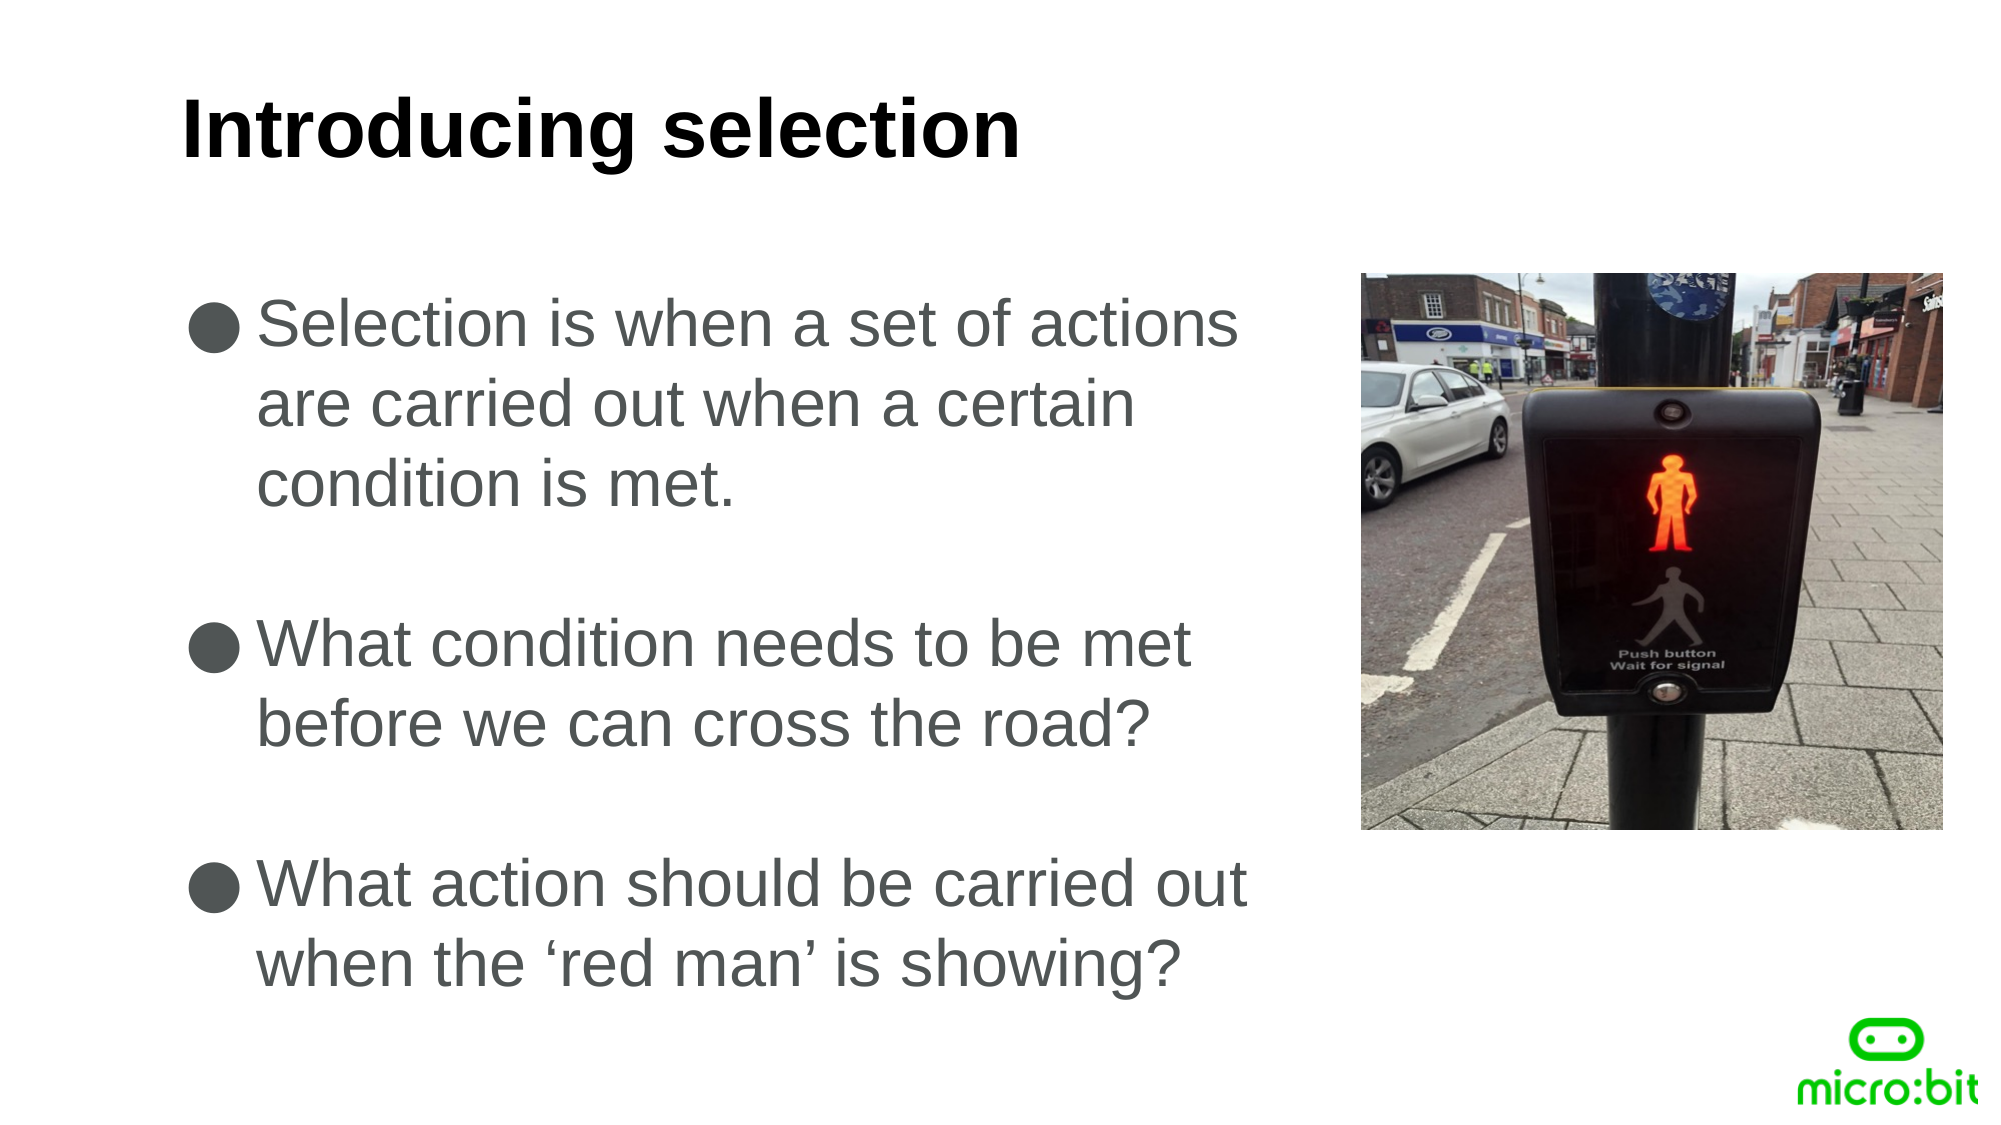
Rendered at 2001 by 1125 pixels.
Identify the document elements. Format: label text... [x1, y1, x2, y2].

text_box Introducing selection Selection is when a set of actions are carried out when a certain condition is met. What condition needs to be met before we can cross the road? What action should be carried out when the ‘red man’ is showing? [166, 60, 1298, 884]
picture [1361, 273, 1944, 831]
picture [1797, 1017, 1978, 1106]
